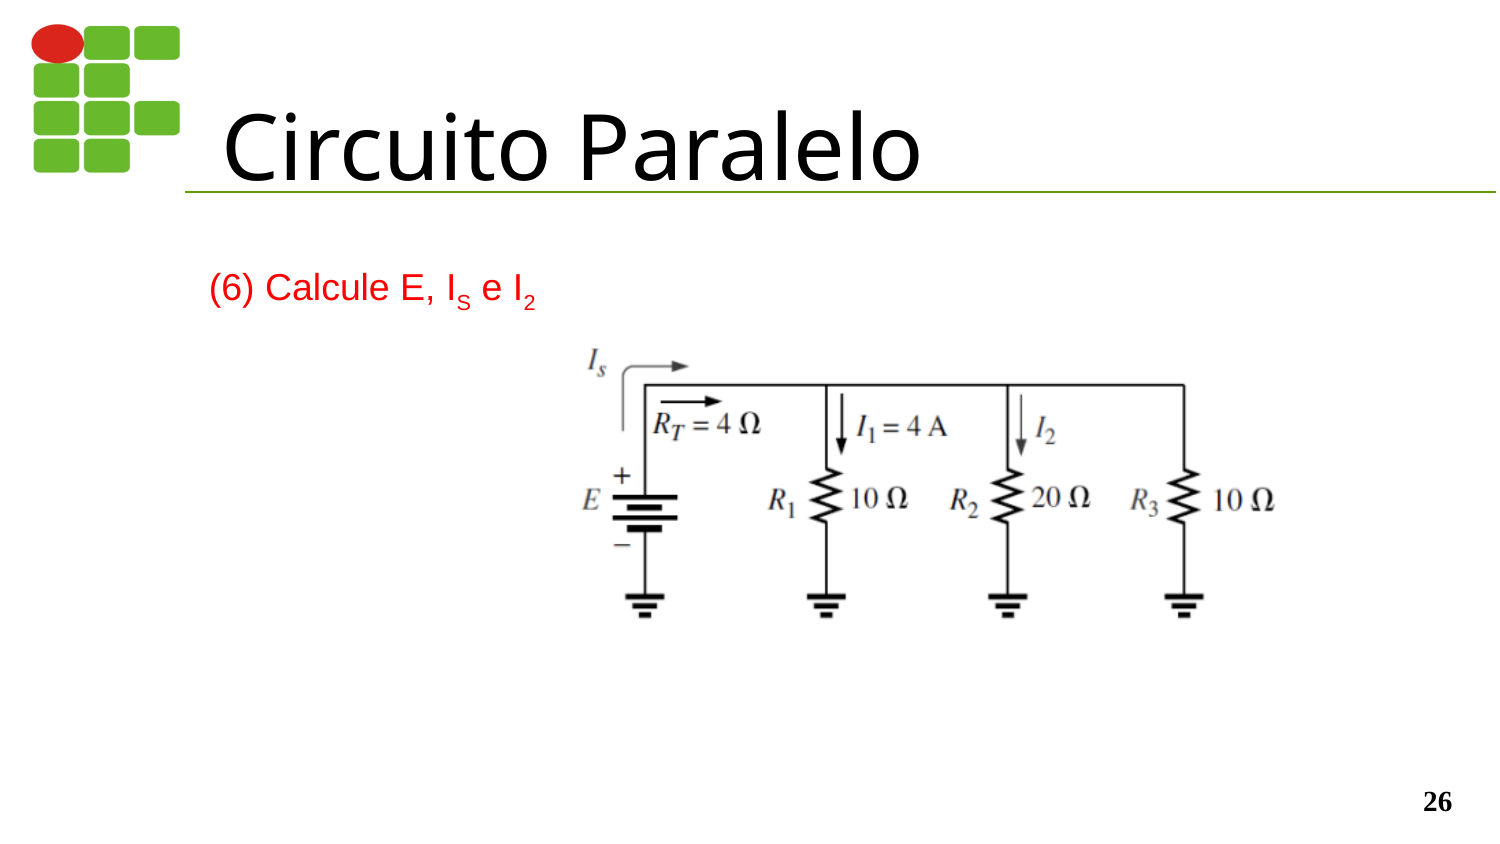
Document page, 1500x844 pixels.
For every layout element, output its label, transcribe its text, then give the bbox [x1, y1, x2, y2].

picture [546, 324, 1290, 650]
picture [29, 23, 182, 174]
title Circuito Paralelo [206, 26, 1468, 207]
text_box ‹#› [1155, 768, 1468, 825]
text_box (6) Calcule E, IS e I2 [193, 248, 1469, 324]
